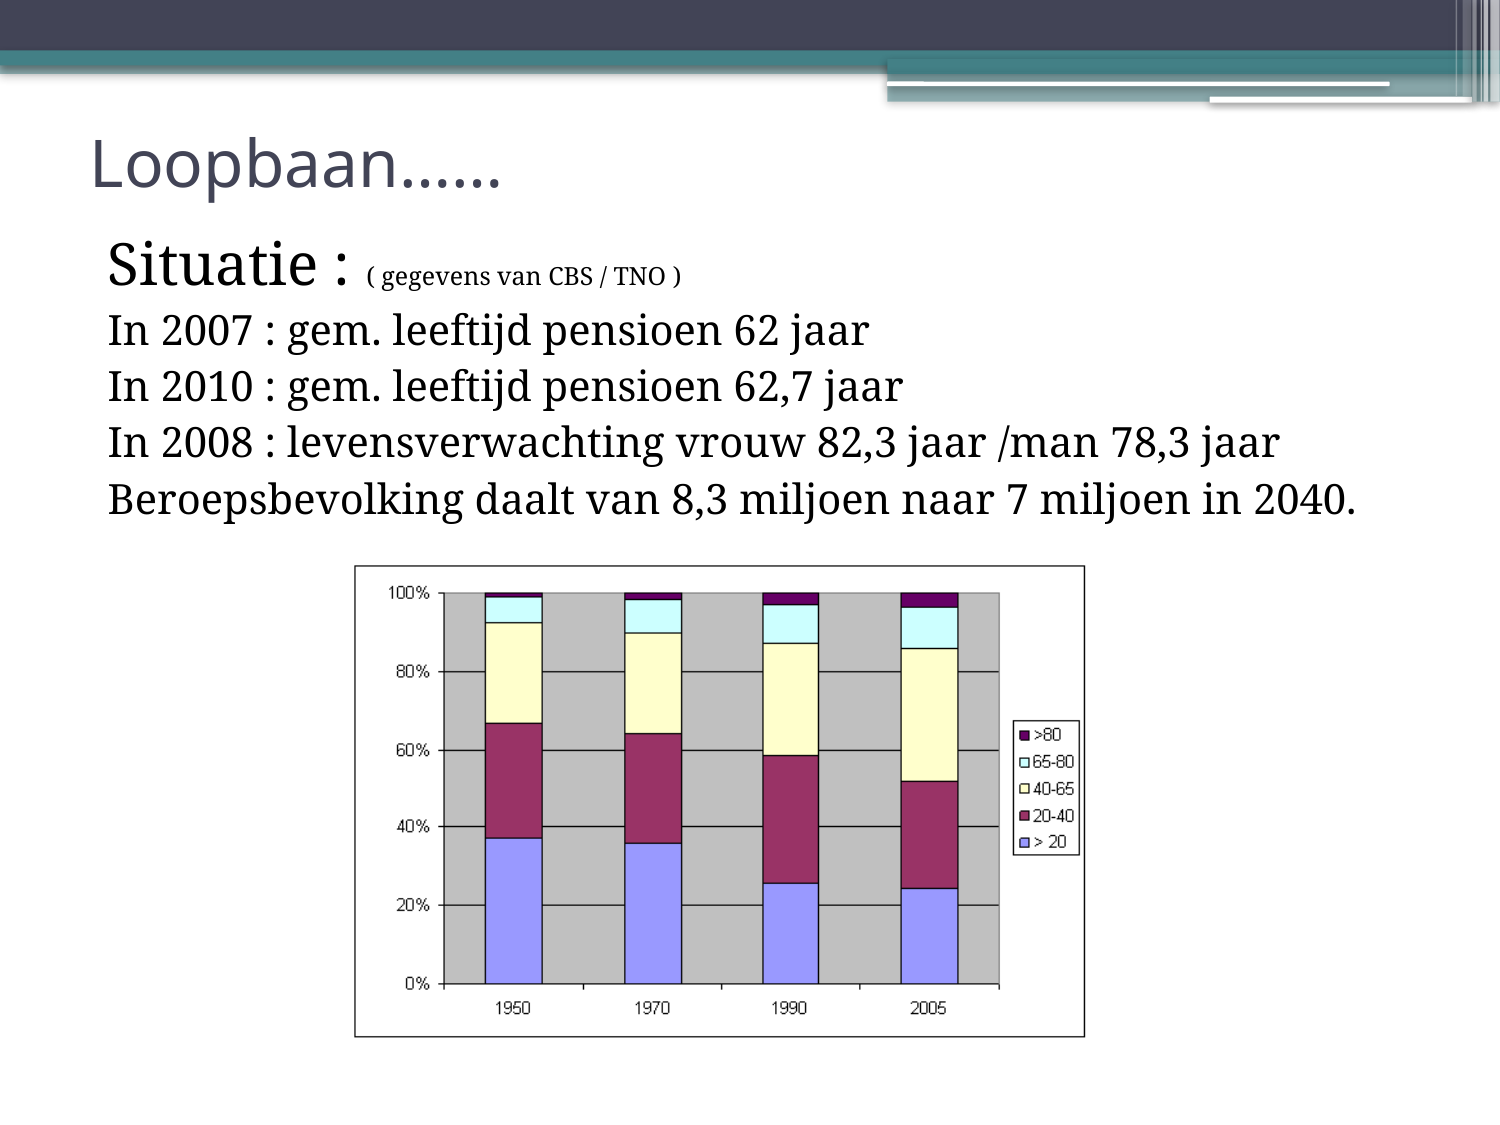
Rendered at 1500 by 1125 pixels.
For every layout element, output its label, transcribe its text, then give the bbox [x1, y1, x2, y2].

list Situatie : ( gegevens van CBS / TNO ) In 2007 : gem. leeftijd pensioen 62 jaar In 2010 : gem. leeftijd pensioen 62,7 jaar In 2008 : levensverwachting vrouw 82,3 jaar /man 78,3 jaar Beroepsbevolking daalt van 8,3 miljoen naar 7 miljoen in 2040. [75, 219, 1447, 1079]
picture [348, 558, 1093, 1045]
title Loopbaan…… [75, 113, 1425, 209]
